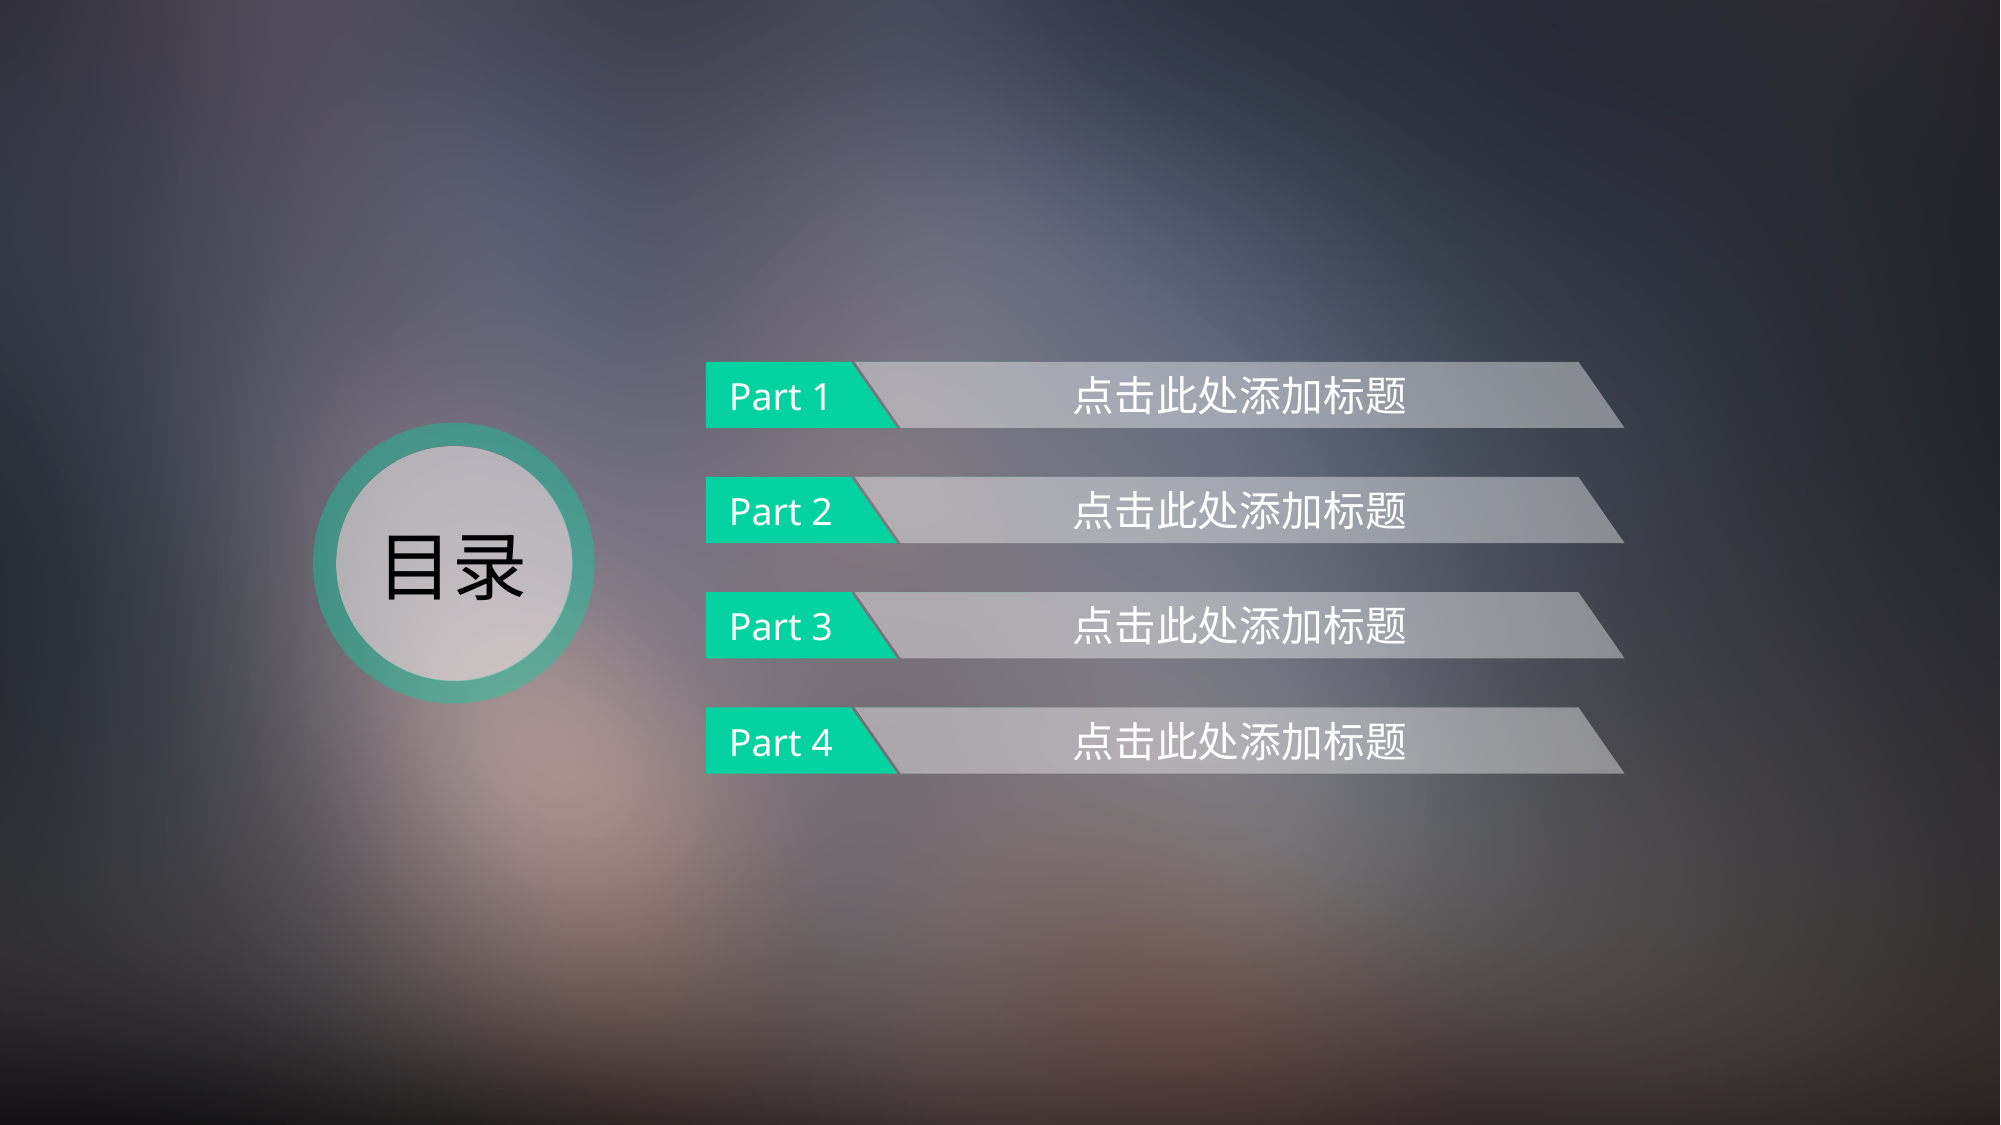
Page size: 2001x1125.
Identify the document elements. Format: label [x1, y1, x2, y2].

text_box [705, 361, 1625, 428]
text_box [705, 707, 1625, 774]
text_box [322, 434, 584, 693]
text_box [705, 592, 1625, 659]
picture [0, 0, 2000, 1125]
text_box [705, 476, 1625, 544]
